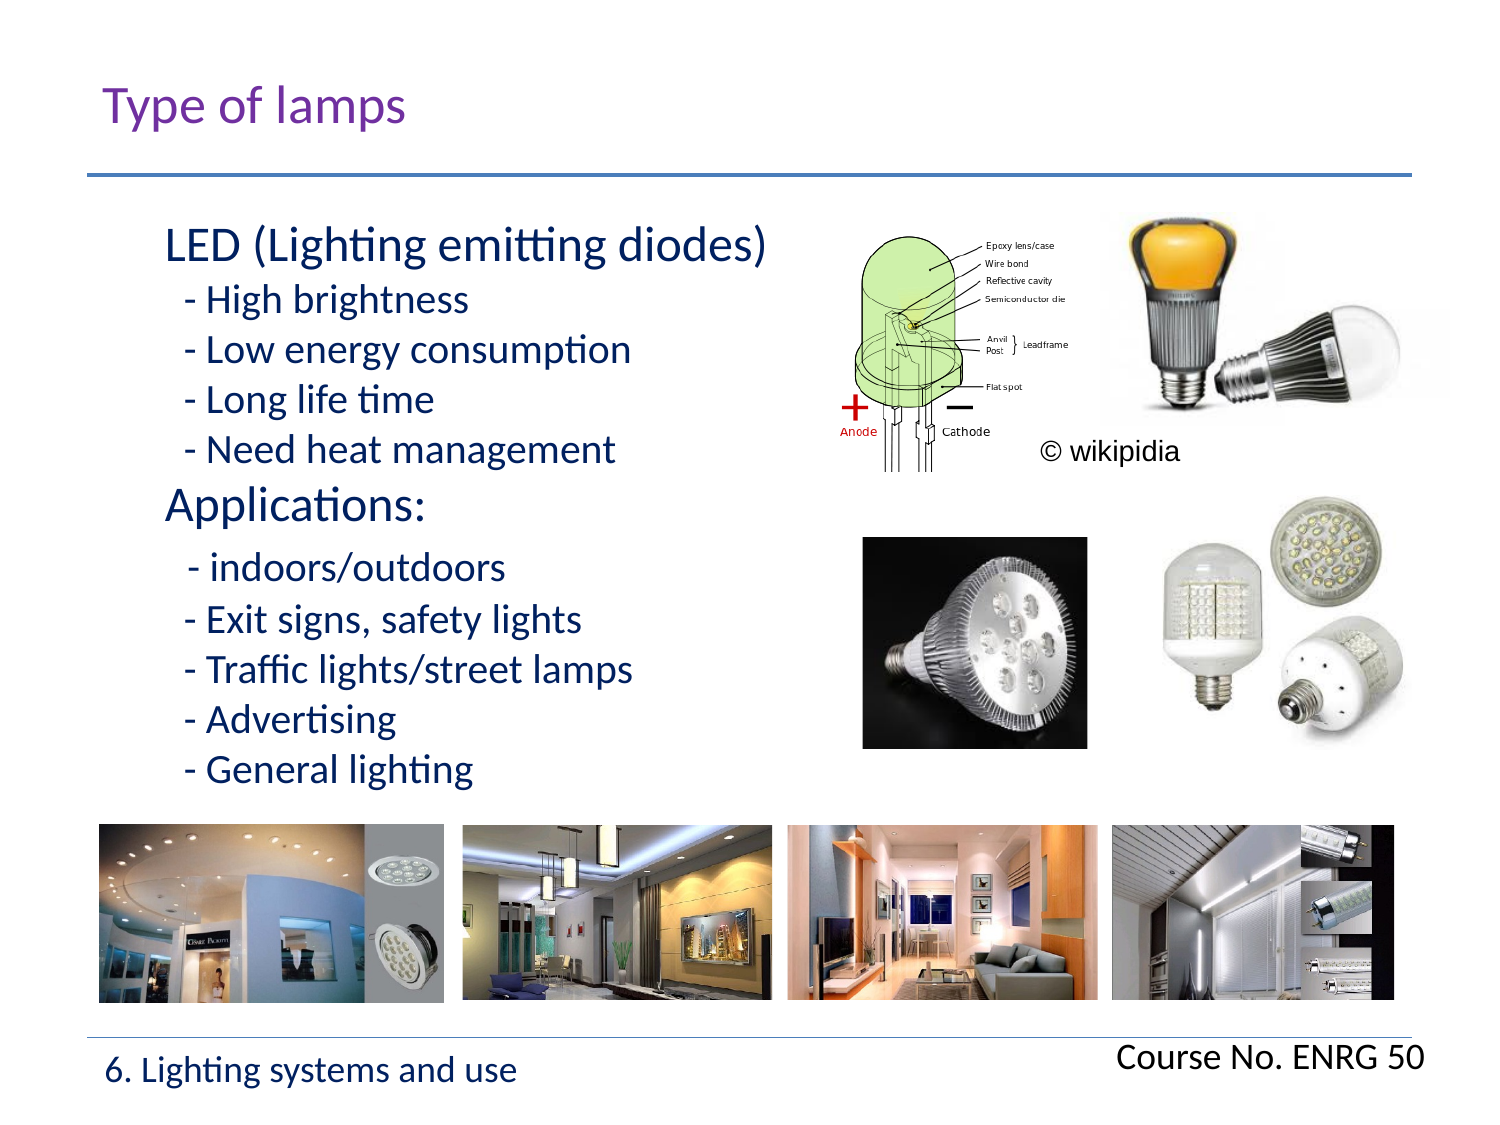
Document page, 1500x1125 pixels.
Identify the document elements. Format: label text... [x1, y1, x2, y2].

picture [1162, 495, 1412, 751]
text_box Course No. ENRG 50 [1101, 1024, 1441, 1085]
picture [99, 824, 444, 1004]
picture [462, 824, 773, 1001]
picture [862, 537, 1088, 749]
text_box LED (Lighting emitting diodes) - High brightness - Low energy consumption - Long life time - Need heat management Applications: - indoors/outdoors - Exit signs, safety lights - Traffic lights/street lamps - Advertising - General lighting [149, 184, 825, 800]
text_box Type of lamps [87, 62, 1438, 143]
picture [1112, 824, 1395, 1001]
picture [1099, 212, 1451, 426]
picture [837, 212, 1072, 472]
picture [787, 824, 1098, 1001]
text_box 6. Lighting systems and use [89, 1045, 534, 1098]
text_box © wikipidia [1075, 424, 1196, 475]
